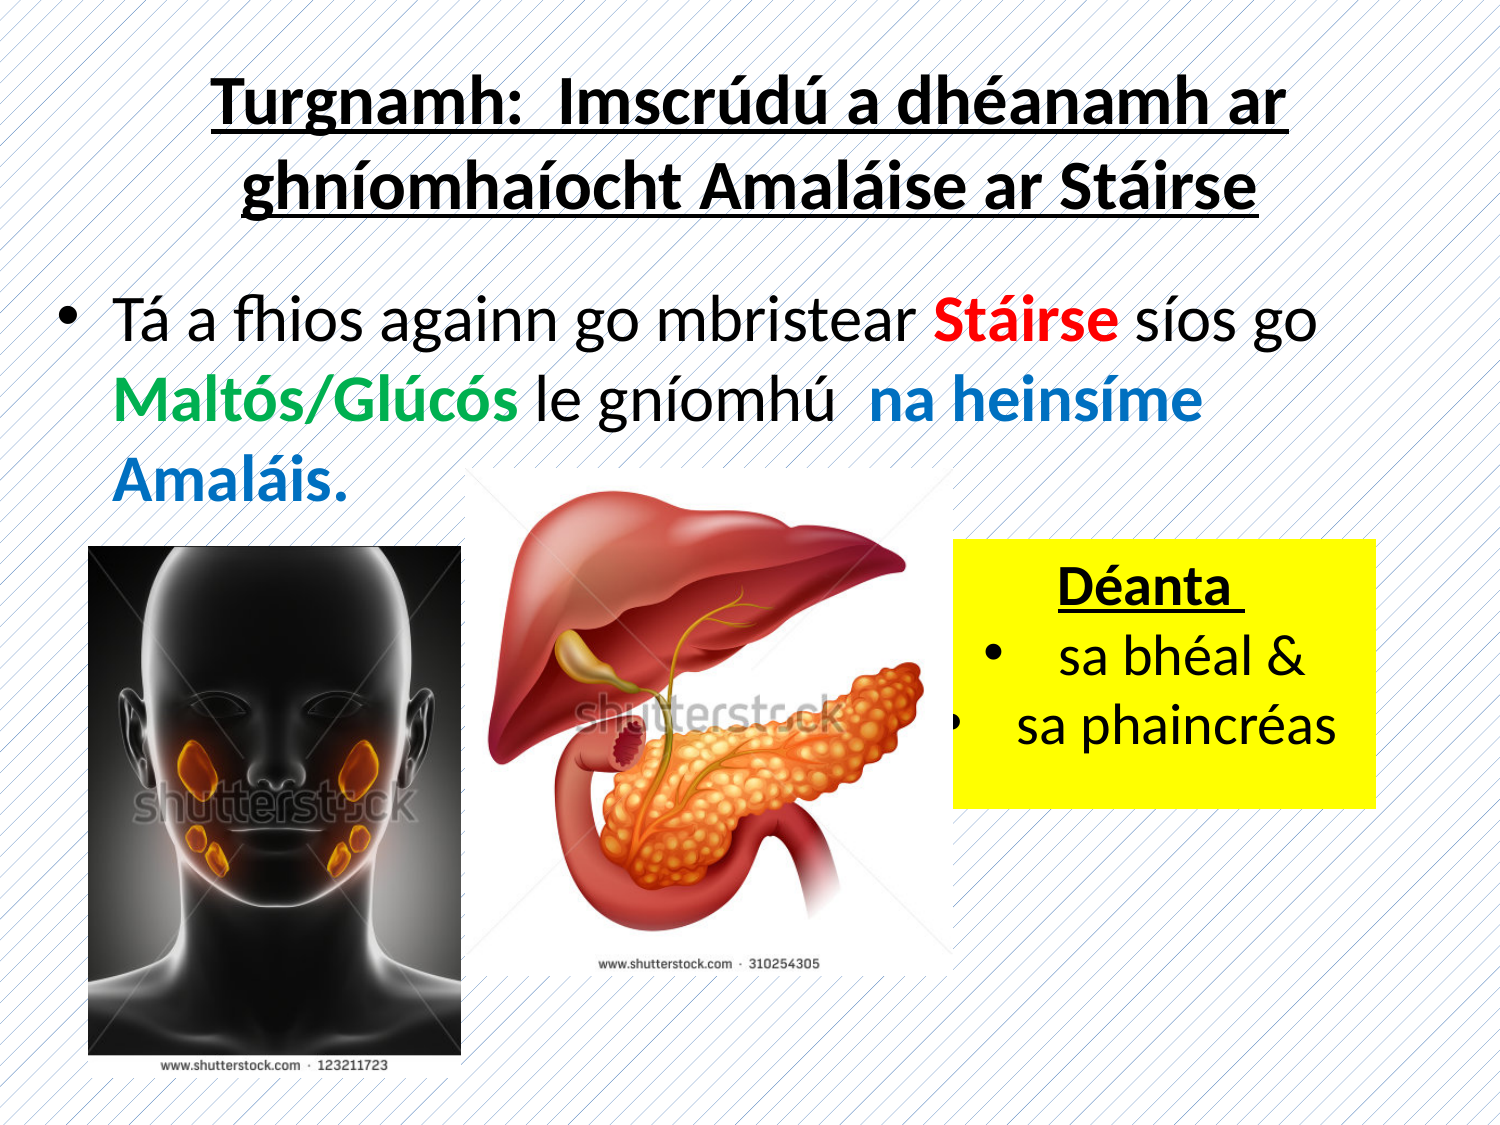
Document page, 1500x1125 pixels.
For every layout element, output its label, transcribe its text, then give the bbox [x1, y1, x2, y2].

text_box Déanta sa bhéal & sa phaincréas [957, 539, 1376, 809]
picture [88, 545, 461, 1078]
picture [465, 468, 954, 977]
list Tá a fhios againn go mbristear Stáirse síos go Maltós/Glúcós le gníomhú na heinsíme Amaláis. [41, 267, 1425, 1005]
title Turgnamh: Imscrúdú a dhéanamh ar ghníomhaíocht Amaláise ar Stáirse [75, 45, 1425, 233]
